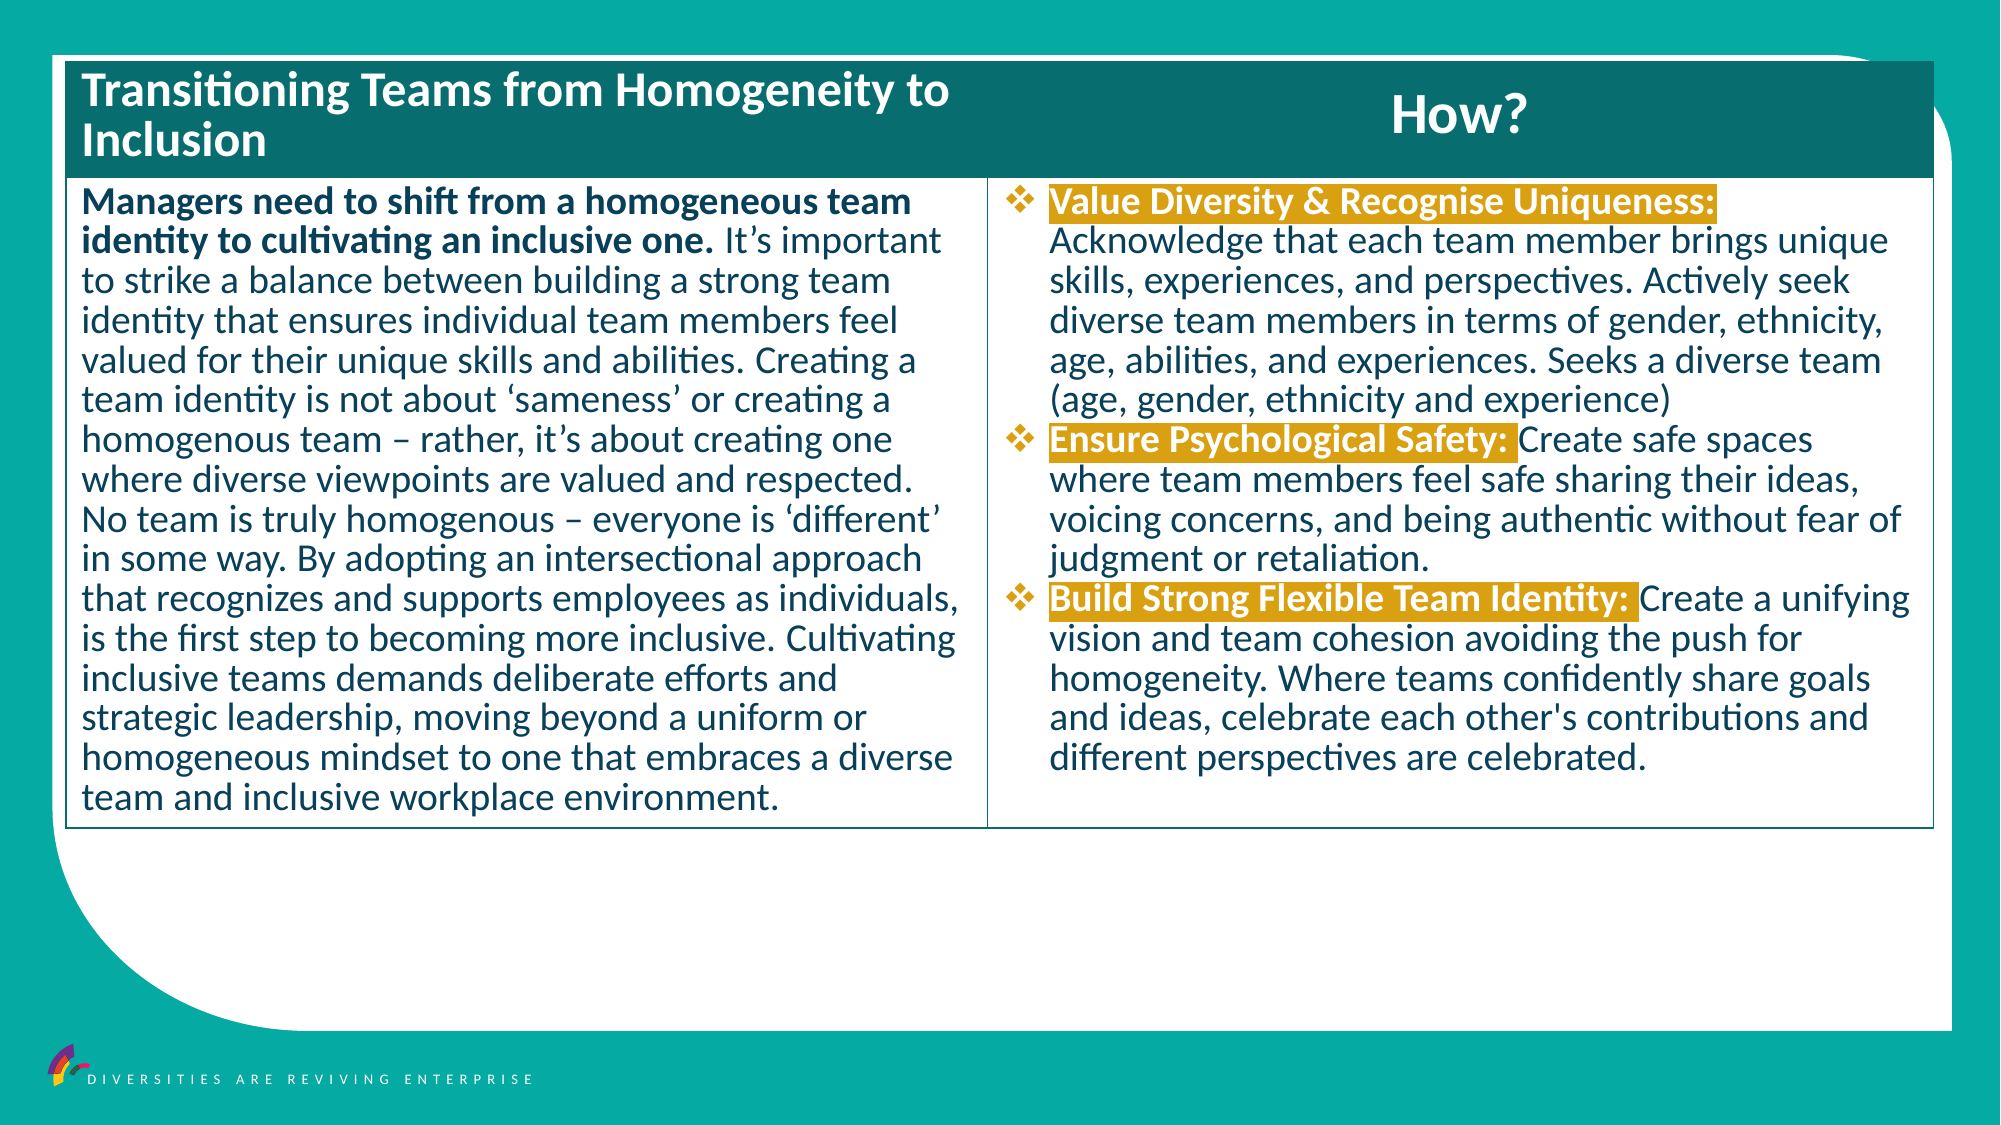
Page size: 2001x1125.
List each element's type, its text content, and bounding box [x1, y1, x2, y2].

table_cell Managers need to shift from a homogeneous team identity to cultivating an inclusive one. It’s important to strike a balance between building a strong team identity that ensures individual team members feel valued for their unique skills and abilities. Creating a team identity is not about ‘sameness’ or creating a homogenous team – rather, it’s about creating one where diverse viewpoints are valued and respected. No team is truly homogenous – everyone is ‘different’ in some way. By adopting an intersectional approach that recognizes and supports employees as individuals, is the first step to becoming more inclusive. Cultivating inclusive teams demands deliberate efforts and strategic leadership, moving beyond a uniform or homogeneous mindset to one that embraces a diverse team and inclusive workplace environment. [67, 178, 987, 827]
table_header How? [988, 63, 1933, 176]
table_header Transitioning Teams from Homogeneity to Inclusion [67, 63, 987, 176]
table_cell Value Diversity & Recognise Uniqueness: Acknowledge that each team member brings unique skills, experiences, and perspectives. Actively seek diverse team members in terms of gender, ethnicity, age, abilities, and experiences. Seeks a diverse team (age, gender, ethnicity and experience) Ensure Psychological Safety: Create safe spaces where team members feel safe sharing their ideas, voicing concerns, and being authentic without fear of judgment or retaliation. Build Strong Flexible Team Identity: Create a unifying vision and team cohesion avoiding the push for homogeneity. Where teams confidently share goals and ideas, celebrate each other's contributions and different perspectives are celebrated. [988, 178, 1933, 827]
